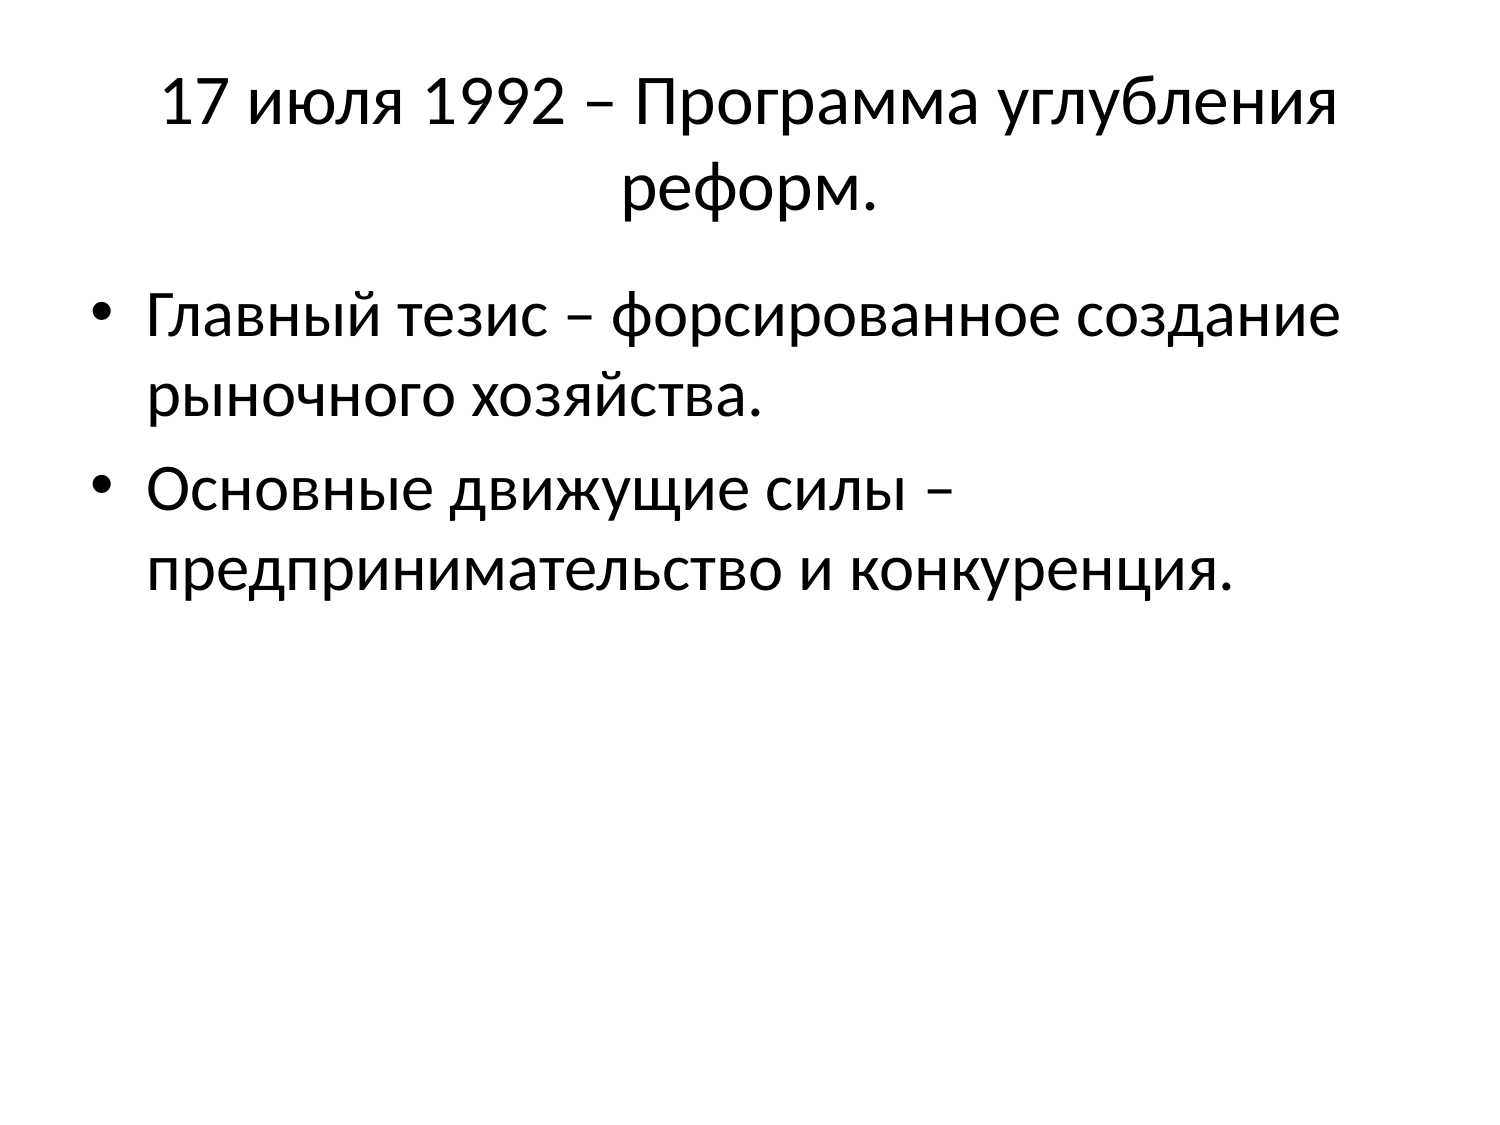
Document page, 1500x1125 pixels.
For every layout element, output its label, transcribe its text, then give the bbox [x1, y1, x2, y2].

title 17 июля 1992 – Программа углубления реформ. [75, 45, 1425, 233]
list Главный тезис – форсированное создание рыночного хозяйства. Основные движущие силы – предпринимательство и конкуренция. [75, 262, 1425, 1005]
